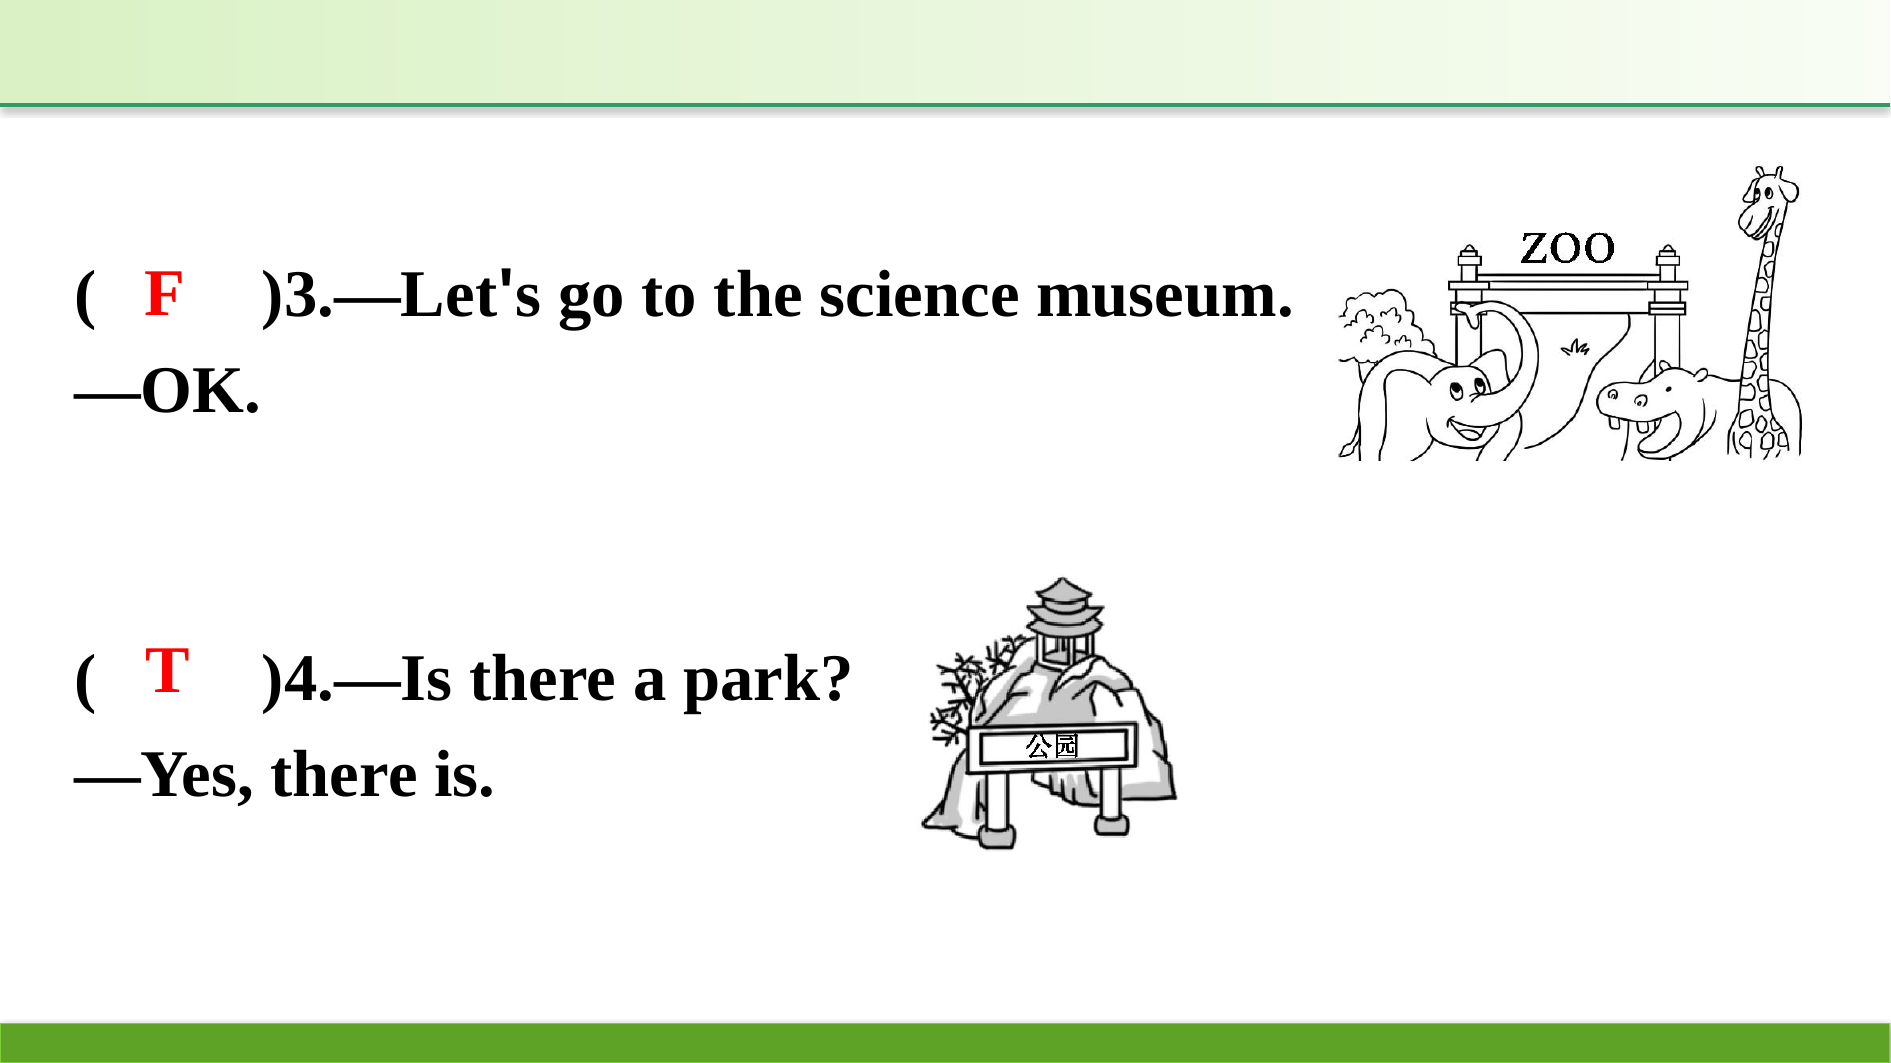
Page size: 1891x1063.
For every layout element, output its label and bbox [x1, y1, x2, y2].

text_box [59, 155, 1833, 872]
